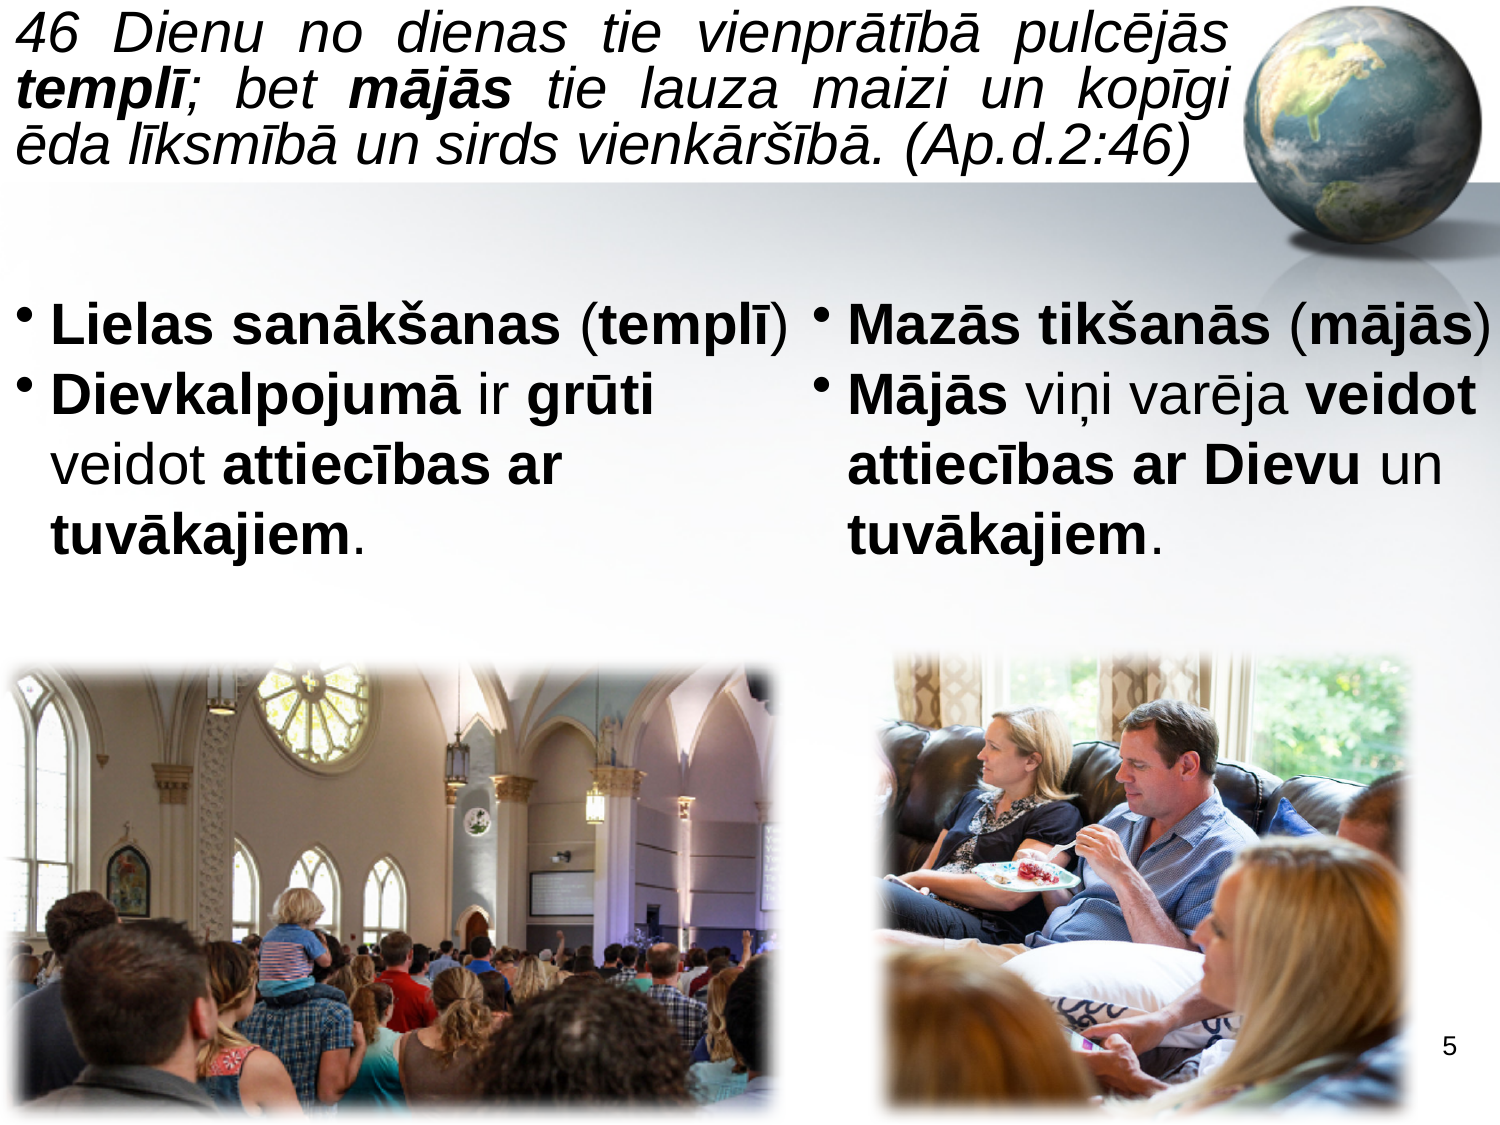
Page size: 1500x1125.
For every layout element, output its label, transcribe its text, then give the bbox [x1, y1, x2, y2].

slide_number 5 [1424, 1020, 1473, 1096]
picture [0, 0, 1500, 278]
list 46 Dienu no dienas tie vienprātībā pulcējās templī; bet mājās tie lauza maizi un kopīgi ēda līksmībā un sirds vienkāršībā. (Ap.d.2:46) [0, 0, 1247, 178]
picture [0, 574, 1500, 1125]
text_box Mazās tikšanās (mājās) Mājās viņi varēja veidot attiecības ar Dievu un tuvākajiem. [797, 278, 1500, 574]
text_box Lielas sanākšanas (templī) Dievkalpojumā ir grūti veidot attiecības ar tuvākajiem. [0, 278, 797, 574]
